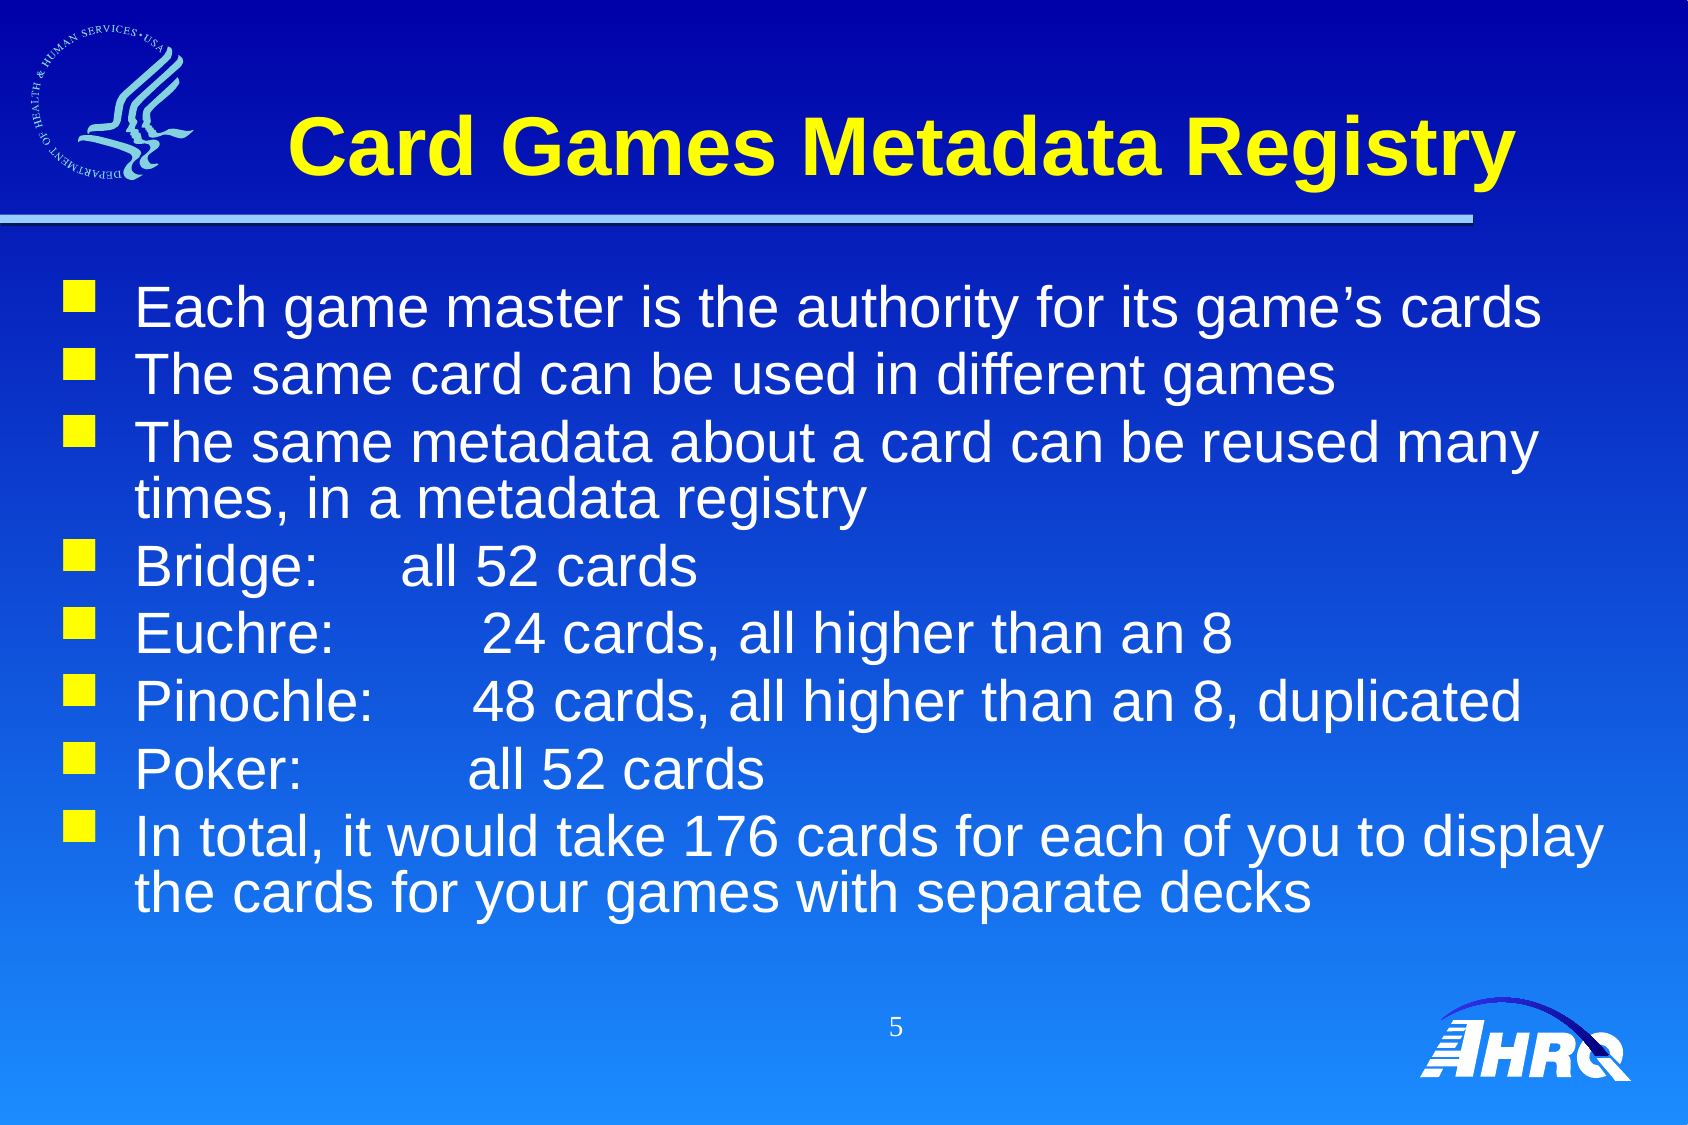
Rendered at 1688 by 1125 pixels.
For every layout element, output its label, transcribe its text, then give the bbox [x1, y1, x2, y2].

slide_number 5 [468, 999, 919, 1079]
title Card Games Metadata Registry [218, 56, 1588, 202]
list Each game master is the authority for its game’s cards The same card can be used in different games The same metadata about a card can be reused many times, in a metadata registry Bridge: all 52 cards Euchre: 24 cards, all higher than an 8 Pinochle: 48 cards, all higher than an 8, duplicated Poker: all 52 cards In total, it would take 176 cards for each of you to display the cards for your games with separate decks [43, 274, 1657, 964]
